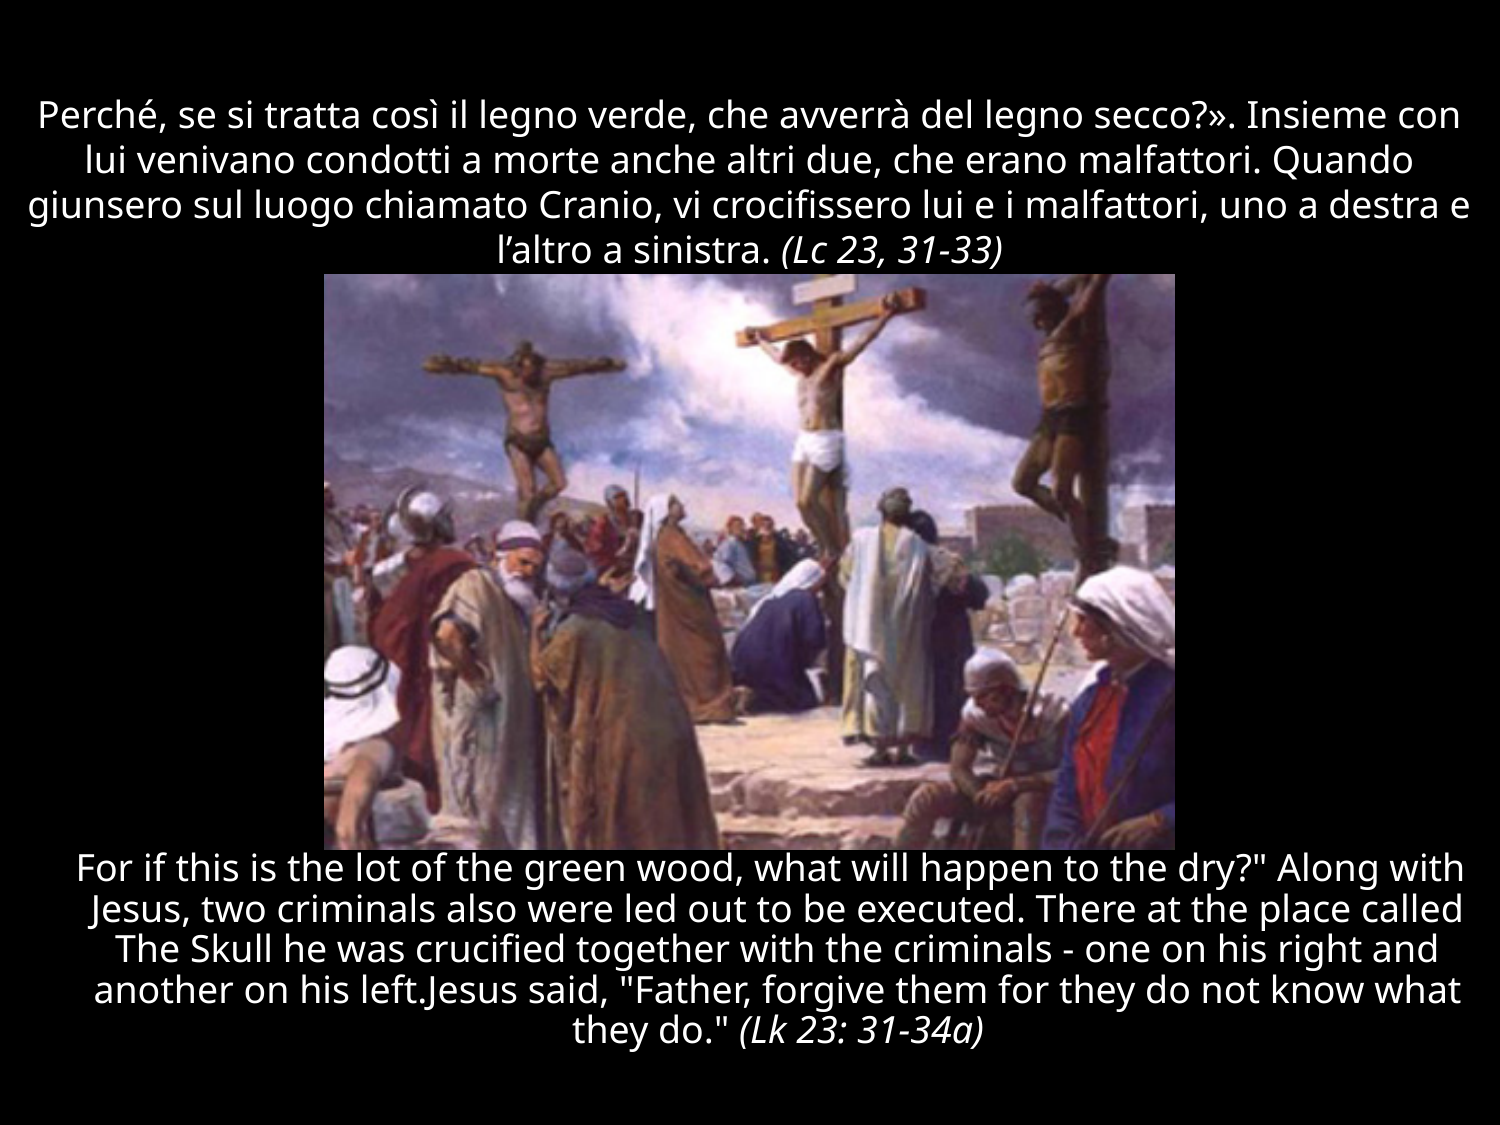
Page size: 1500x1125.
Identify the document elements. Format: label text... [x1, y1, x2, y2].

title Perché, se si tratta così il legno verde, che avverrà del legno secco?». Insieme con lui venivano condotti a morte anche altri due, che erano malfattori. Quando giunsero sul luogo chiamato Cranio, vi crocifissero lui e i malfattori, uno a destra e l’altro a sinistra. (Lc 23, 31-33) [0, 87, 1500, 275]
list For if this is the lot of the green wood, what will happen to the dry?" Along with Jesus, two criminals also were led out to be executed. There at the place called The Skull he was crucified together with the criminals - one on his right and another on his left.Jesus said, "Father, forgive them for they do not know what they do." (Lk 23: 31-34a) [0, 837, 1500, 1063]
picture [324, 274, 1175, 851]
